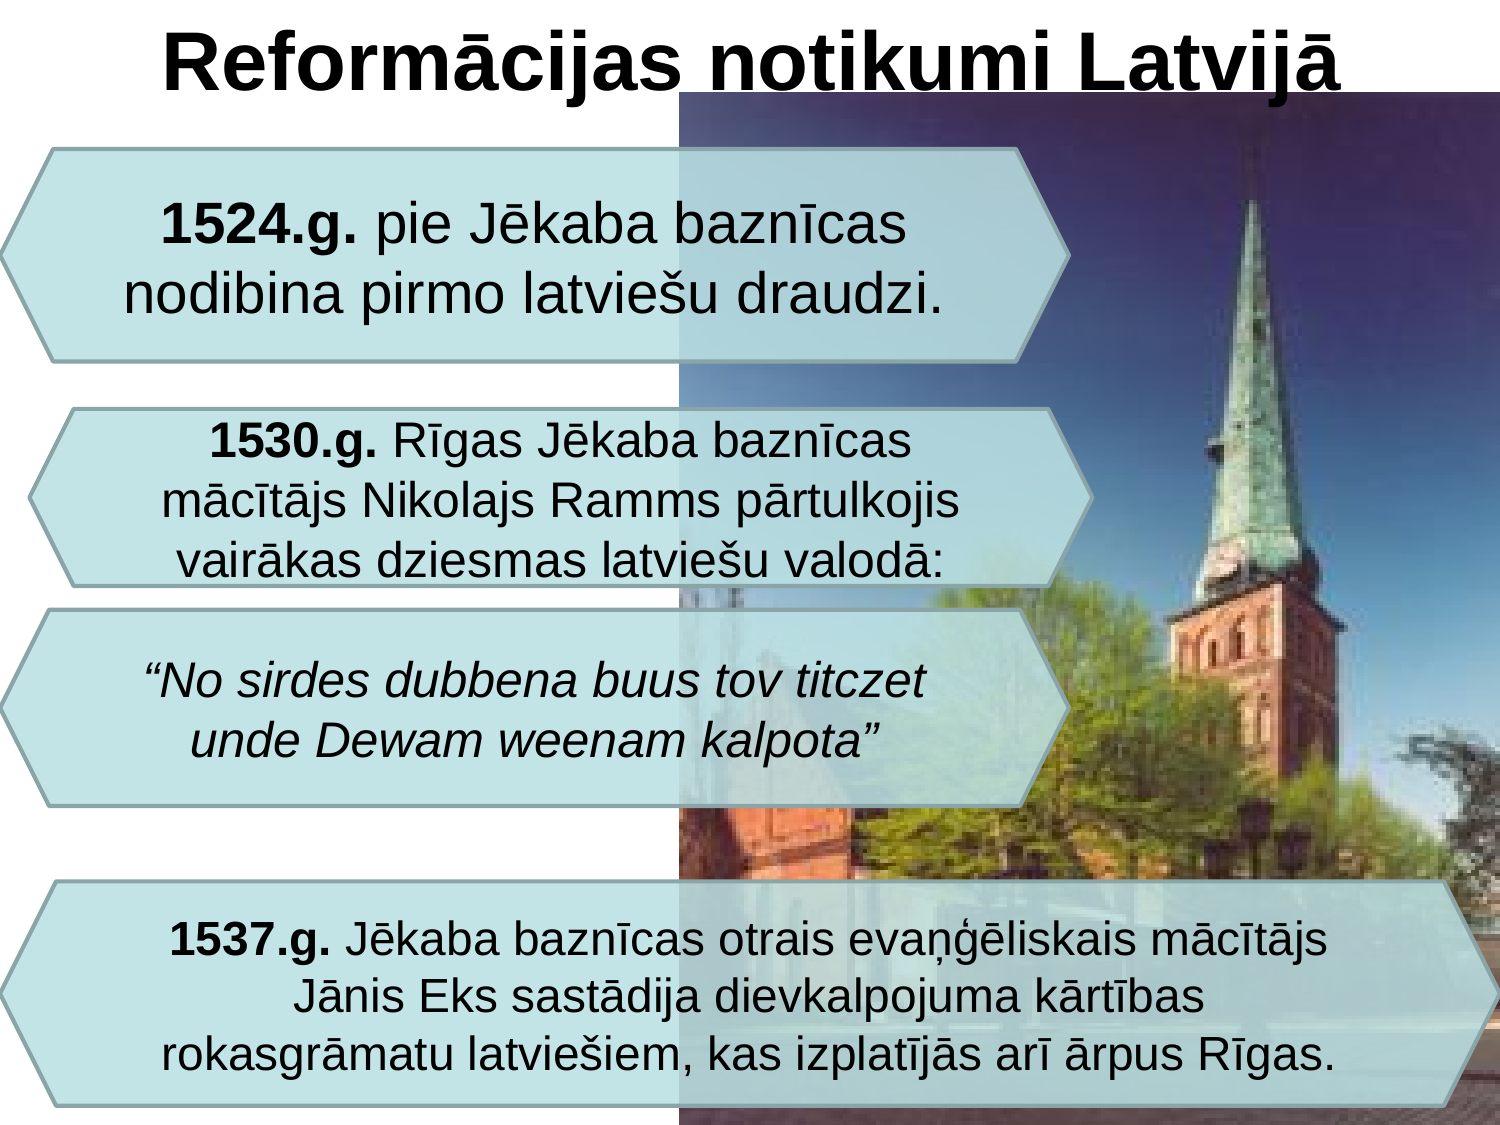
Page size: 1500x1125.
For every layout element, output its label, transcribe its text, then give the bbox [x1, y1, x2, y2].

text_box “No sirdes dubbena buus tov titczet unde Dewam weenam kalpota” [0, 607, 673, 809]
text_box 1524.g. pie Jēkaba baznīcas nodibina pirmo latviešu draudzi. [0, 146, 673, 364]
title Reformācijas notikumi Latvijā [76, 0, 1428, 114]
text_box 1530.g. Rīgas Jēkaba baznīcas mācītājs Nikolajs Ramms pārtulkojis vairākas dziesmas latviešu valodā: [27, 406, 673, 589]
picture [678, 92, 1500, 1125]
text_box 1537.g. Jēkaba baznīcas otrais evaņģēliskais mācītājs Jānis Eks sastādija dievkalpojuma kārtības rokasgrāmatu latviešiem, kas izplatījās arī ārpus Rīgas. [0, 879, 673, 1108]
